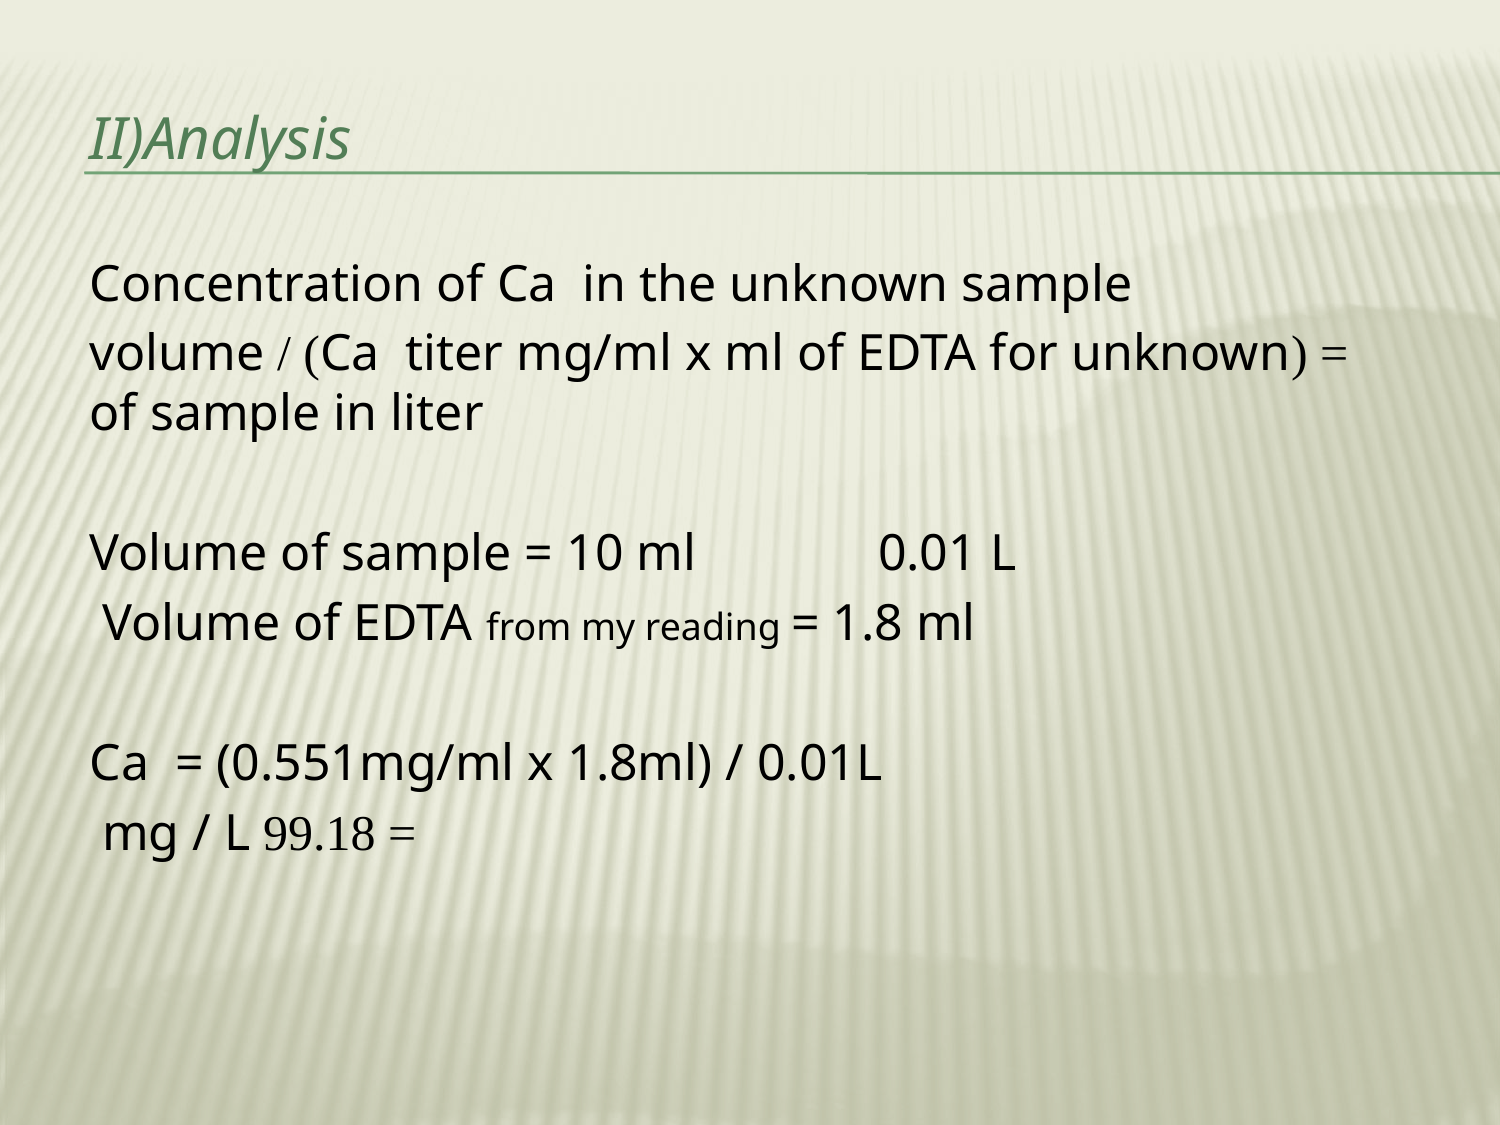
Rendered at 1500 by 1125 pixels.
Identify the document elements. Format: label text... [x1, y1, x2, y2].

list II)Analysis Concentration of Ca in the unknown sample = (Ca titer mg/ml x ml of EDTA for unknown) / volume of sample in liter Volume of sample = 10 ml 0.01 L Volume of EDTA from my reading = 1.8 ml Ca = (0.551mg/ml x 1.8ml) / 0.01L = 99.18 mg / L [75, 93, 1425, 1005]
